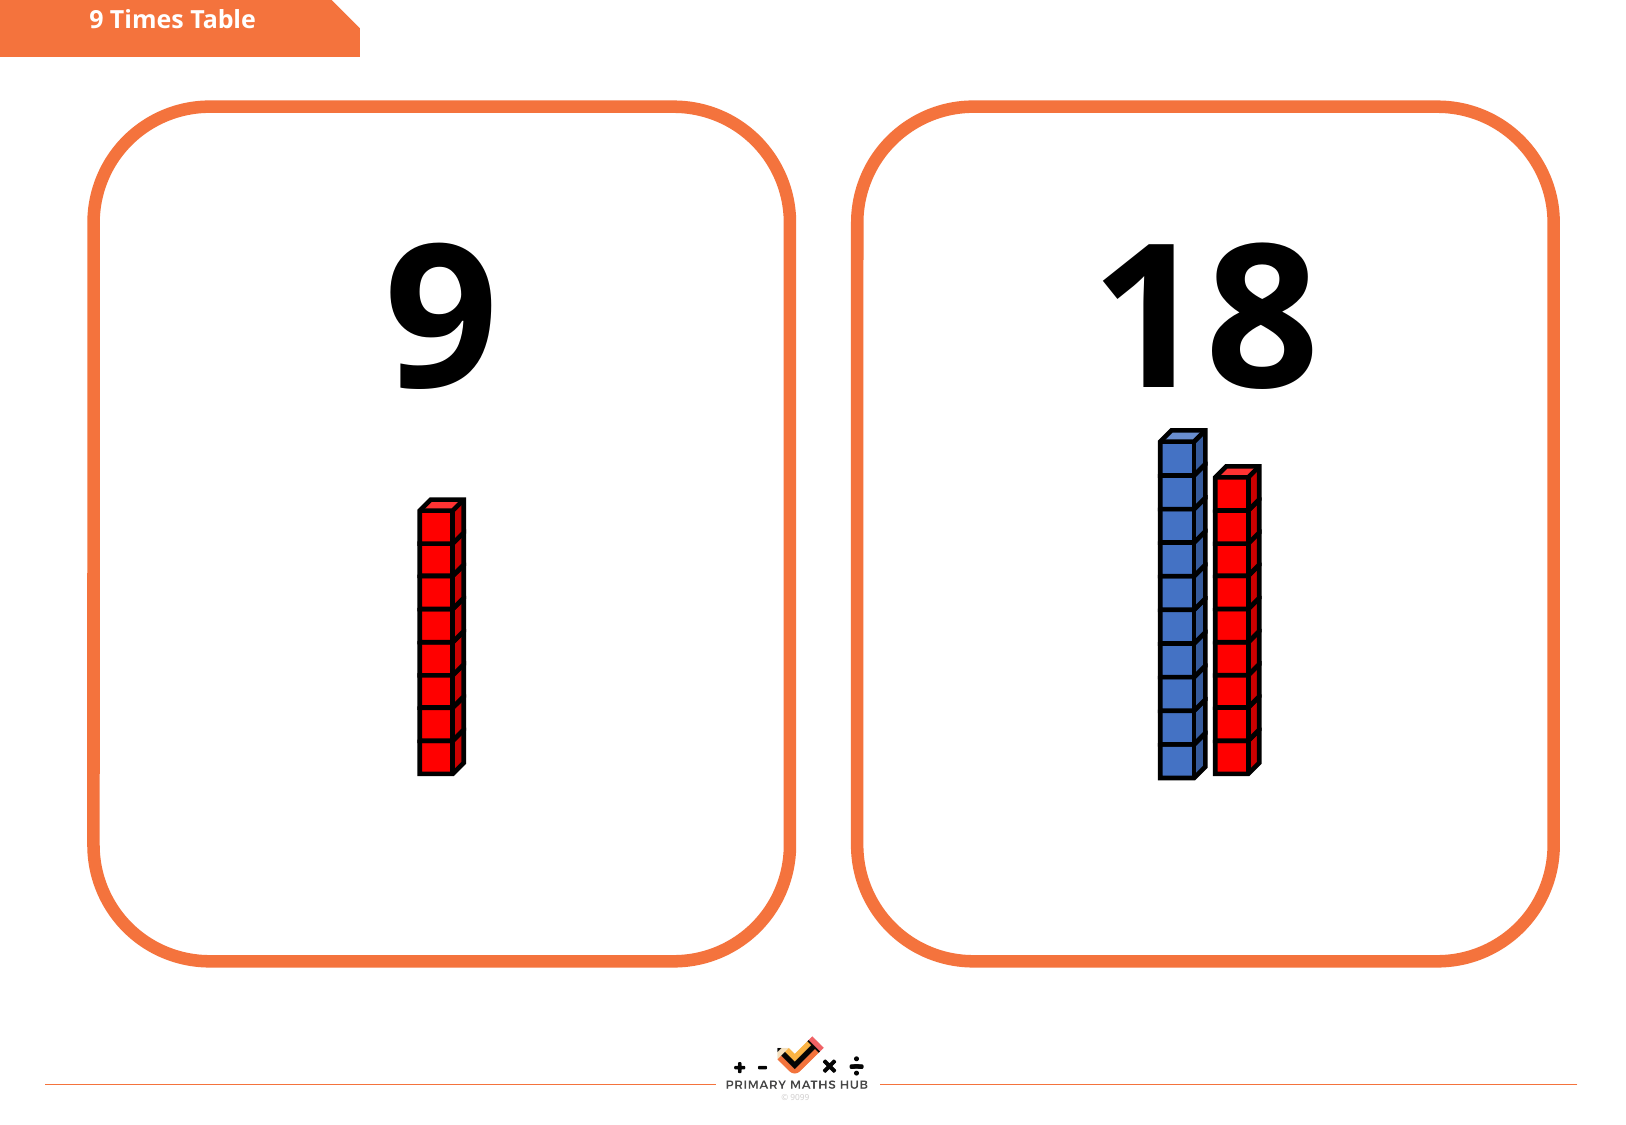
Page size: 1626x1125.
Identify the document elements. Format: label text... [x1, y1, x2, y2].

text_box © 9099 [720, 1084, 870, 1110]
picture [722, 1034, 872, 1094]
text_box 9 [93, 179, 790, 435]
text_box [92, 207, 792, 963]
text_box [1160, 430, 1206, 779]
text_box [856, 209, 1555, 963]
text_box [1215, 466, 1260, 774]
text_box [864, 105, 1547, 179]
text_box 18 [857, 179, 1554, 435]
text_box 9 Times Table [0, 0, 361, 58]
text_box [100, 105, 783, 179]
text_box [419, 499, 464, 774]
